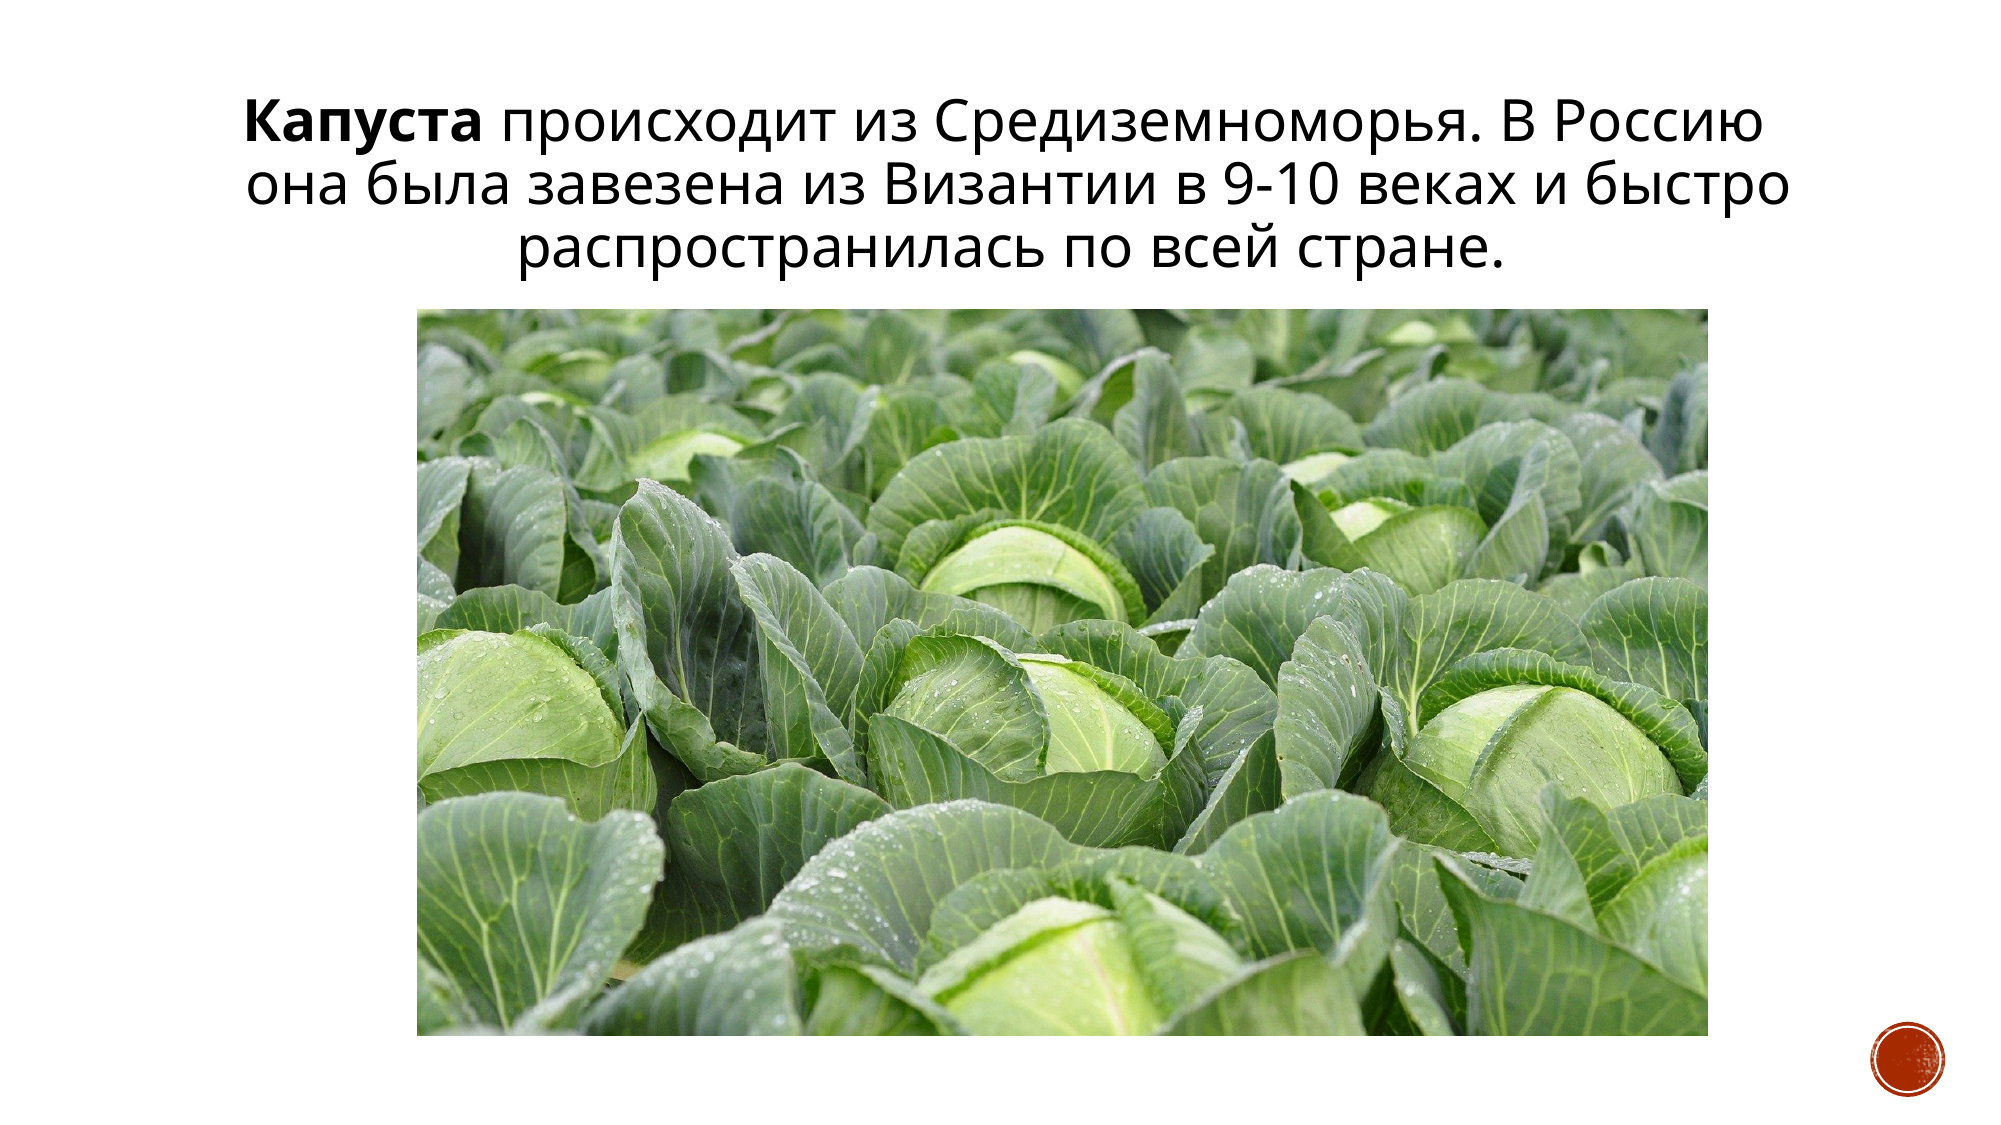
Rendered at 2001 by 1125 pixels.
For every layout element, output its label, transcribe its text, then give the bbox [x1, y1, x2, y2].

picture [417, 309, 1708, 1036]
list Капуста происходит из Средиземноморья. В Россию она была завезена из Византии в 9-10 веках и быстро распространилась по всей стране. [178, 84, 1829, 749]
